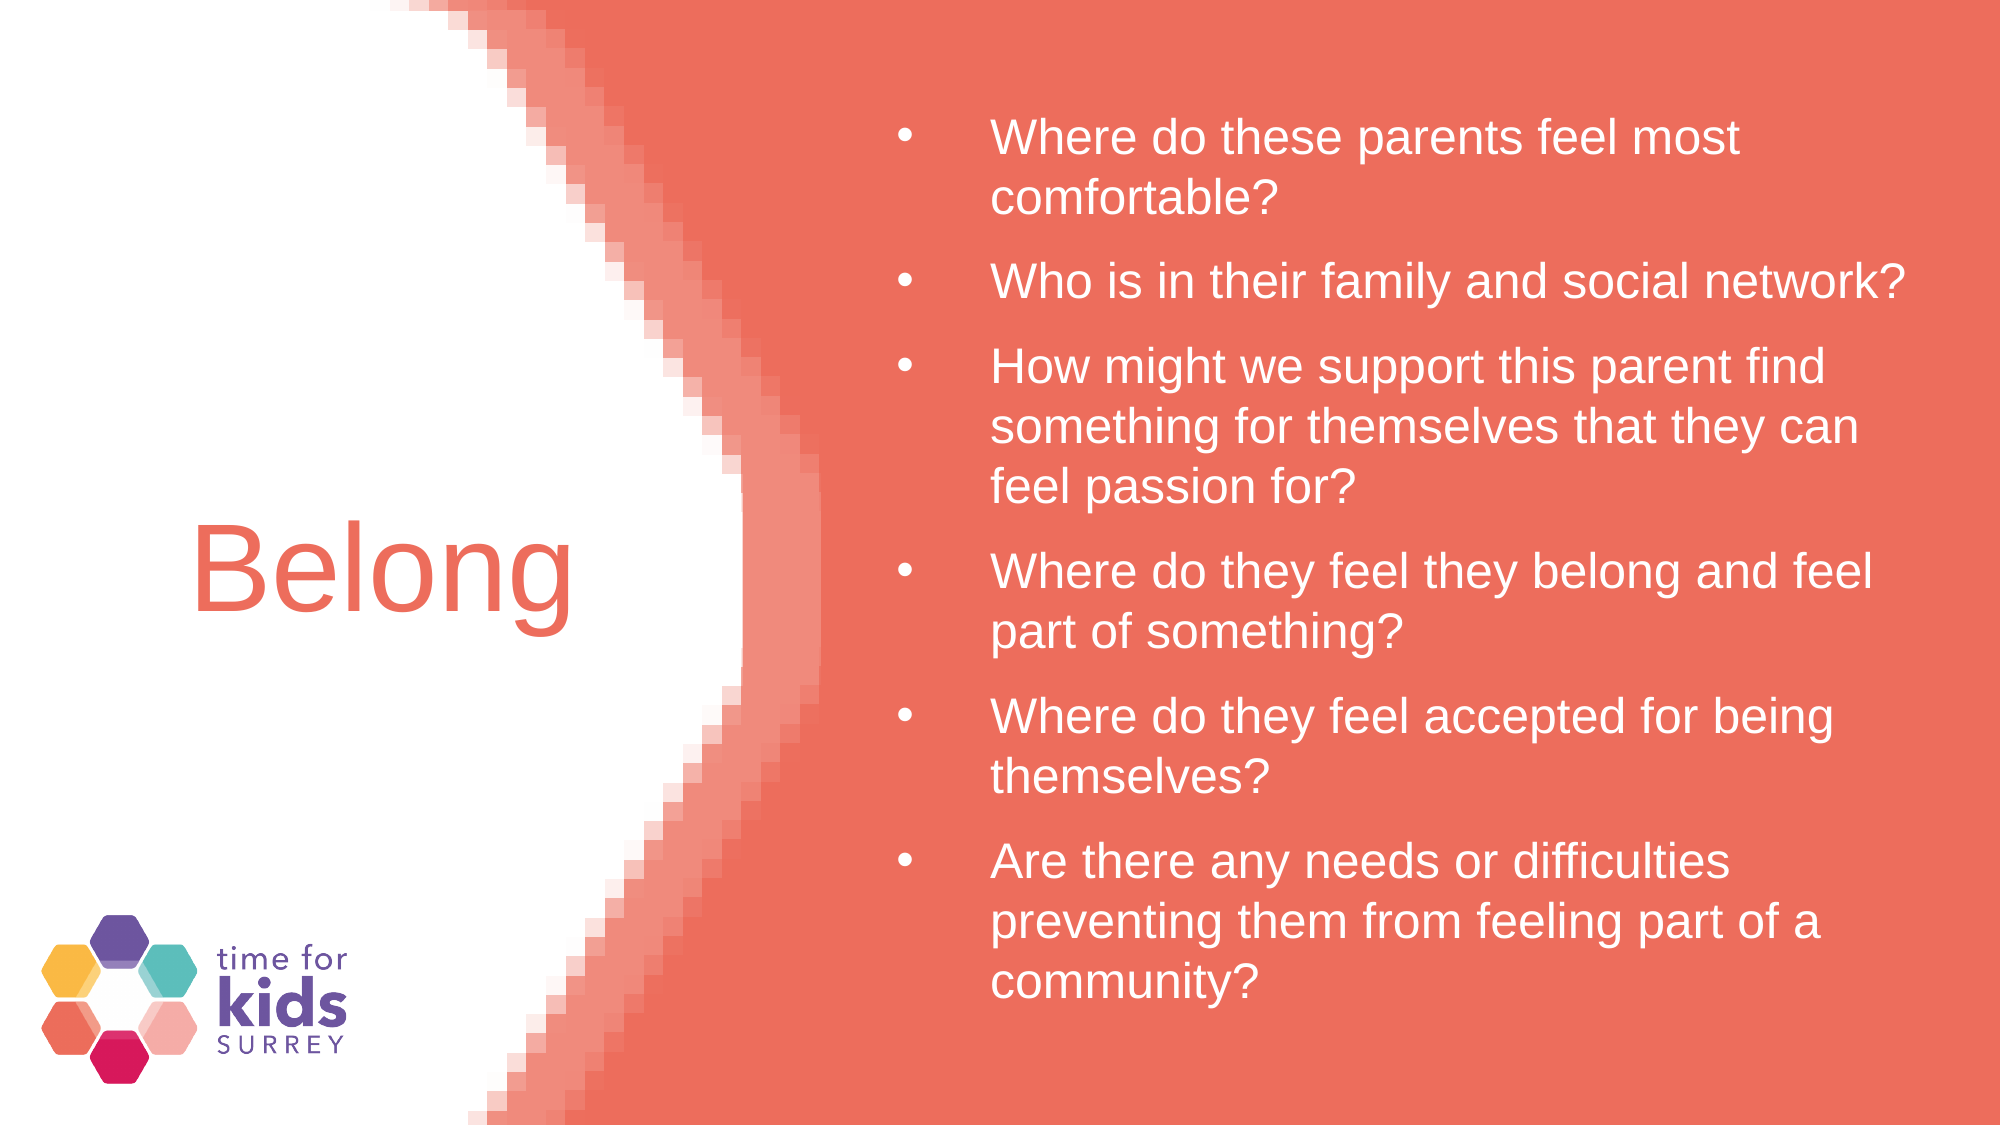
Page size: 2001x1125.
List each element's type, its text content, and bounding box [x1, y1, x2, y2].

picture [0, 0, 822, 1125]
text_box Where do these parents feel most comfortable? Who is in their family and social network? How might we support this parent find something for themselves that they can feel passion for? Where do they feel they belong and feel part of something? Where do they feel accepted for being themselves? Are there any needs or difficulties preventing them from feeling part of a community? [881, 96, 1948, 1017]
